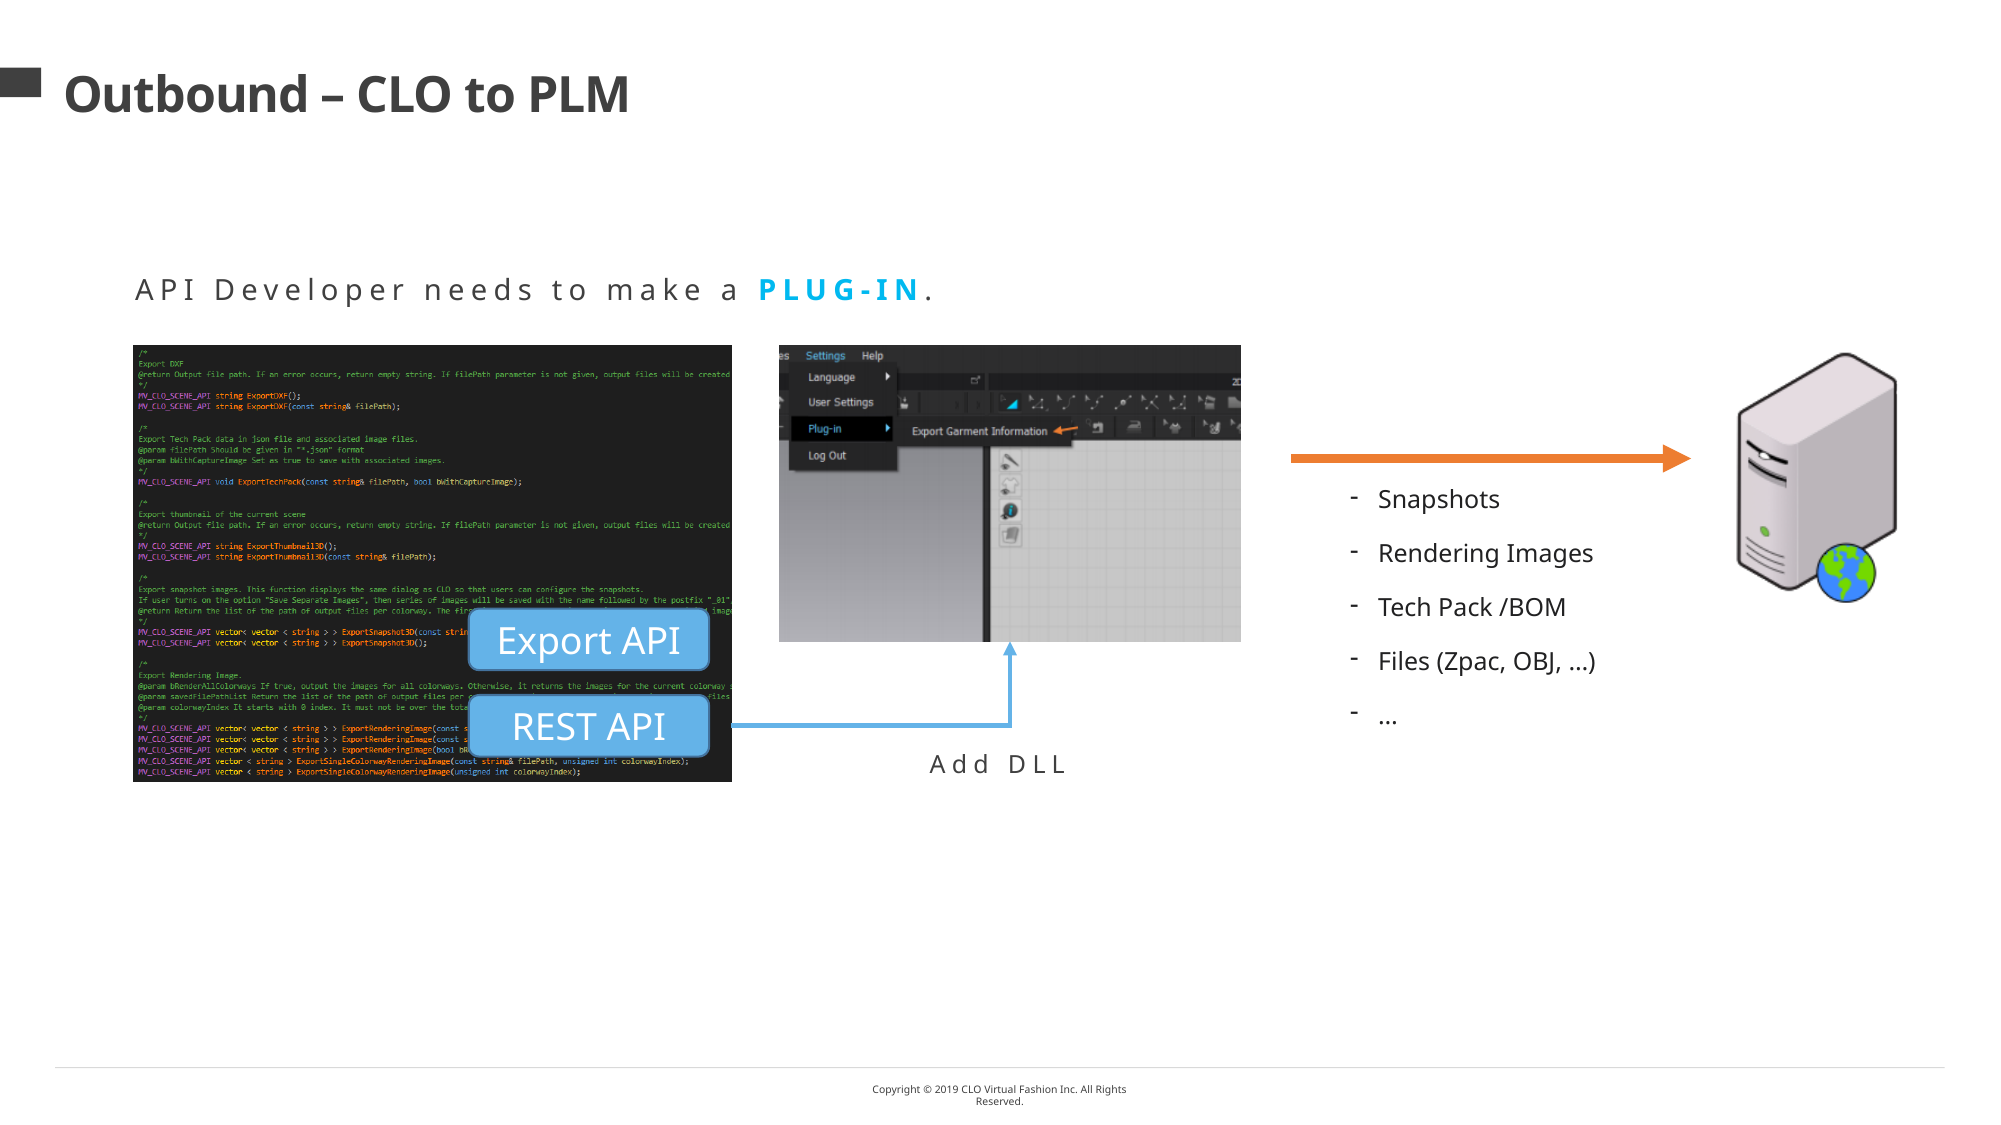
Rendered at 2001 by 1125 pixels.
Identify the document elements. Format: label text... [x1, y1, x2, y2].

text_box API Developer needs to make a PLUG-IN. [120, 263, 1026, 314]
footer Copyright © 2019 CLO Virtual Fashion Inc. All Rights Reserved. [833, 1080, 1167, 1110]
title Outbound – CLO to PLM [48, 25, 1972, 154]
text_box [731, 641, 1010, 726]
text_box Snapshots Rendering Images Tech Pack /BOM Files (Zpac, OBJ, …) … [1335, 479, 1648, 738]
picture [779, 345, 1241, 642]
picture [133, 345, 732, 783]
text_box Add DLL [914, 741, 1106, 787]
picture [1691, 335, 1941, 609]
